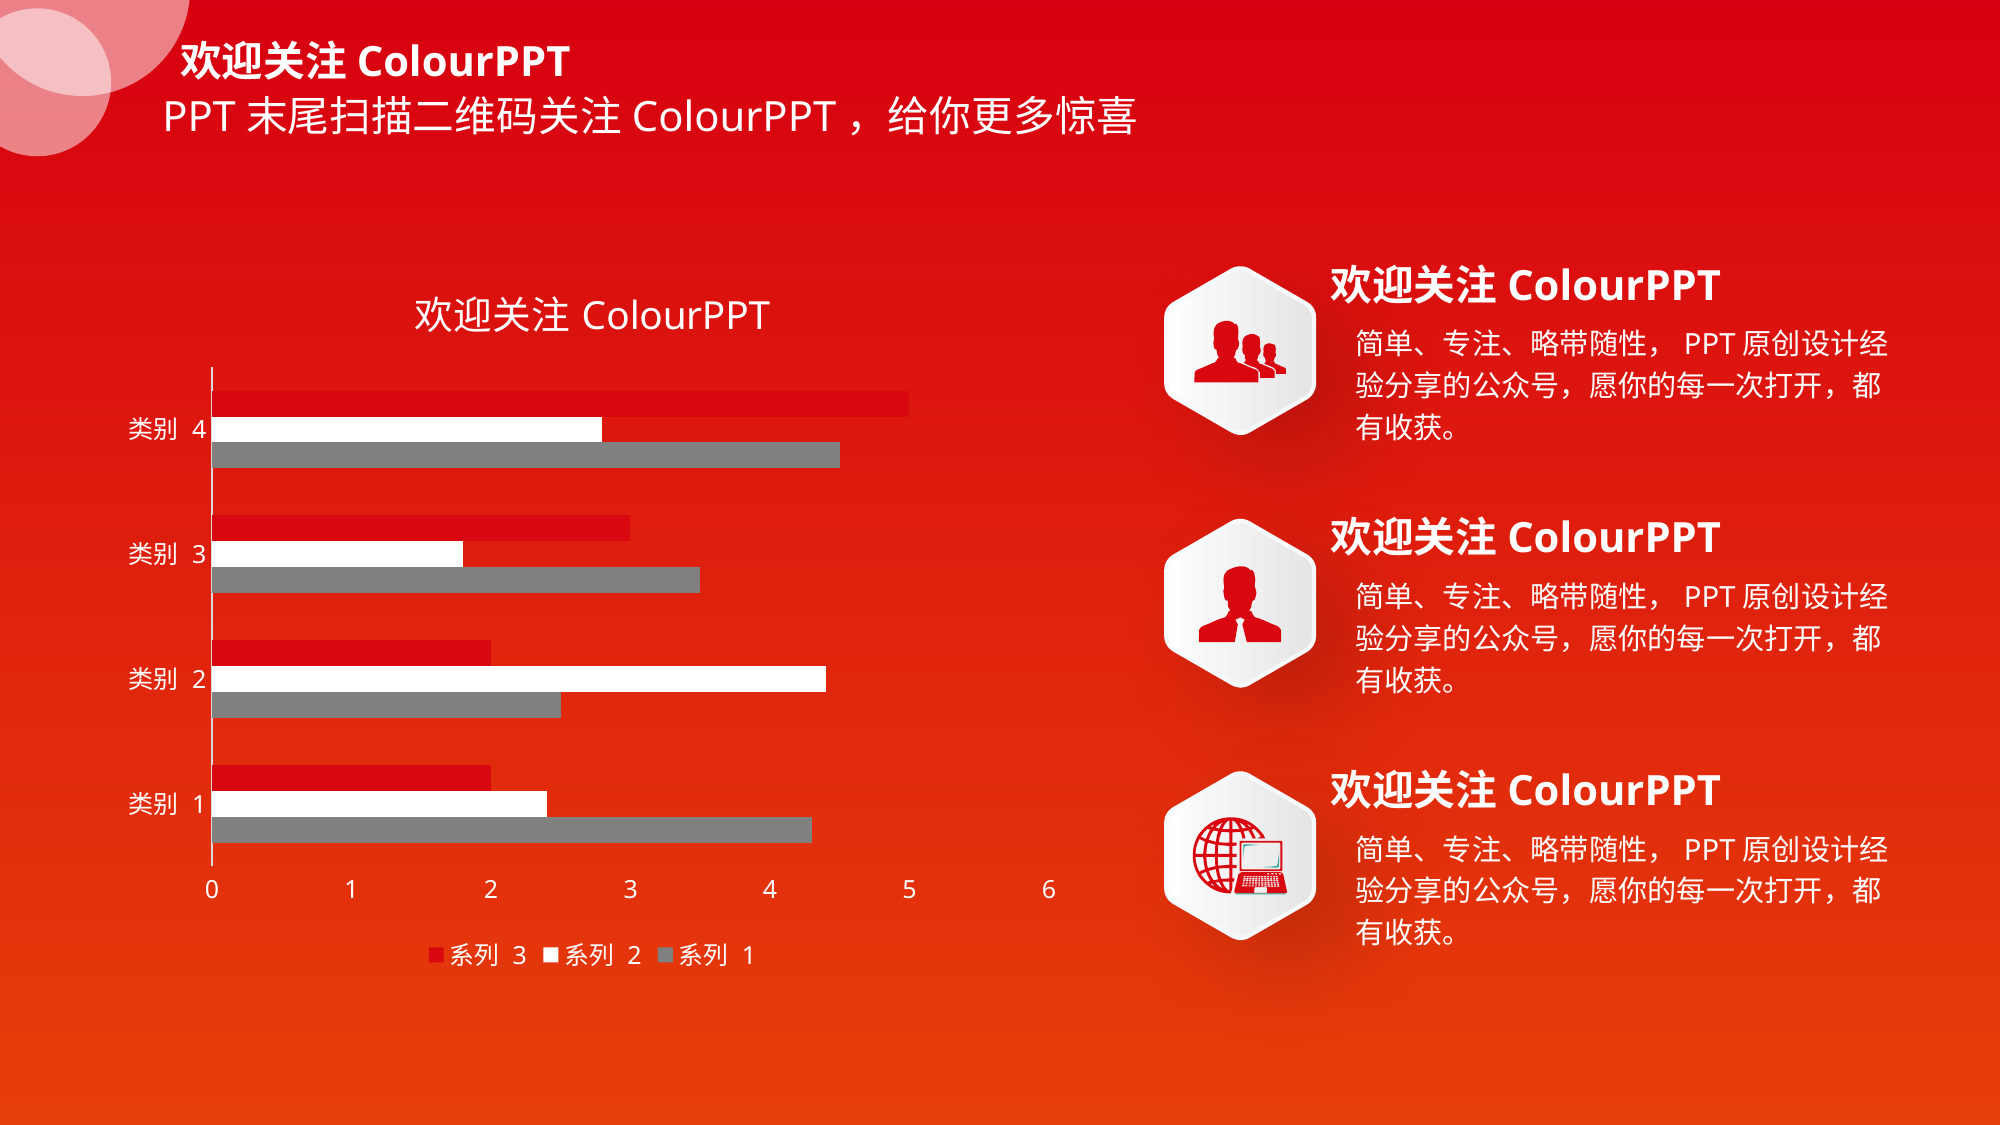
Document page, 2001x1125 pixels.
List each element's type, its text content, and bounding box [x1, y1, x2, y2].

text_box PPT末尾扫描二维码关注ColourPPT，给你更多惊喜 [191, 82, 1154, 148]
text_box 欢迎关注ColourPPT [1315, 756, 1737, 822]
text_box 欢迎关注ColourPPT [1315, 251, 1737, 317]
text_box 欢迎关注ColourPPT [191, 27, 586, 82]
text_box 简单、专注、略带随性，PPT原创设计经验分享的公众号，愿你的每一次打开，都有收获。 [1340, 816, 1924, 957]
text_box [1166, 268, 1314, 433]
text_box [1166, 773, 1314, 939]
text_box 欢迎关注ColourPPT [1315, 503, 1737, 569]
text_box 简单、专注、略带随性，PPT原创设计经验分享的公众号，愿你的每一次打开，都有收获。 [1340, 311, 1924, 452]
chart [109, 250, 1076, 979]
text_box 简单、专注、略带随性，PPT原创设计经验分享的公众号，愿你的每一次打开，都有收获。 [1340, 563, 1924, 705]
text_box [1166, 520, 1314, 686]
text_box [0, 0, 191, 157]
